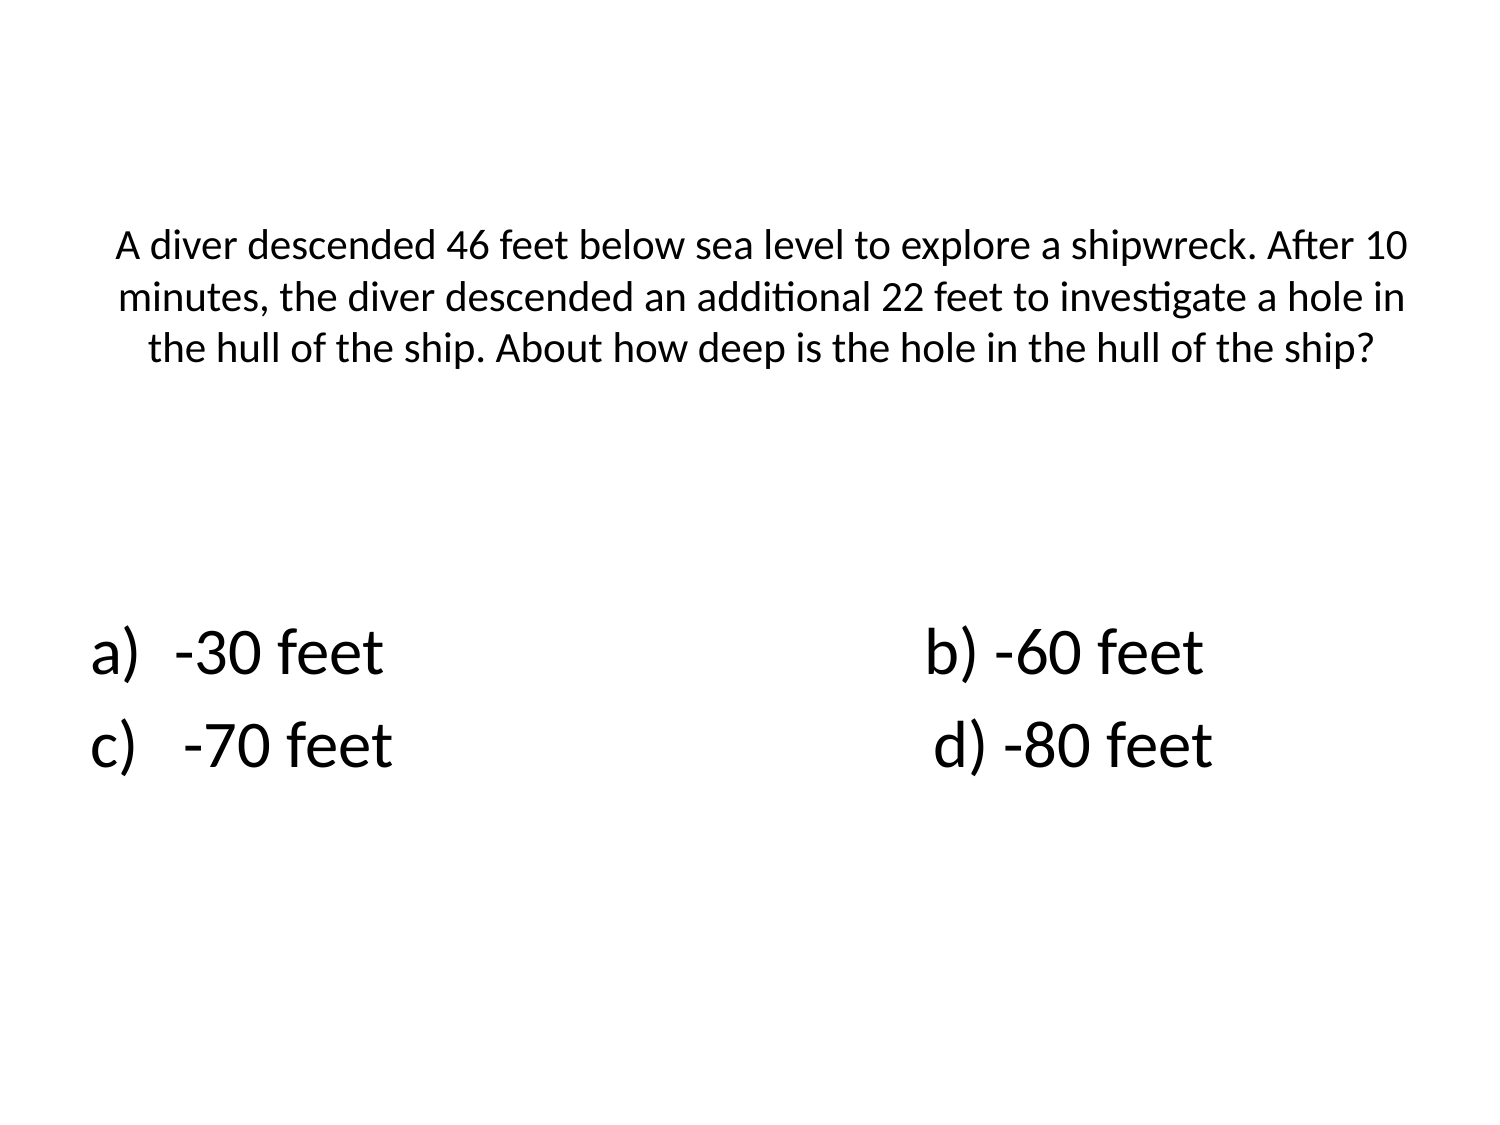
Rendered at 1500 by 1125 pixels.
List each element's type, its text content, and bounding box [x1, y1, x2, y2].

list -30 feet b) -60 feet c) -70 feet d) -80 feet [75, 600, 1425, 1005]
title A diver descended 46 feet below sea level to explore a shipwreck. After 10 minutes, the diver descended an additional 22 feet to investigate a hole in the hull of the ship. About how deep is the hole in the hull of the ship? [87, 200, 1438, 388]
